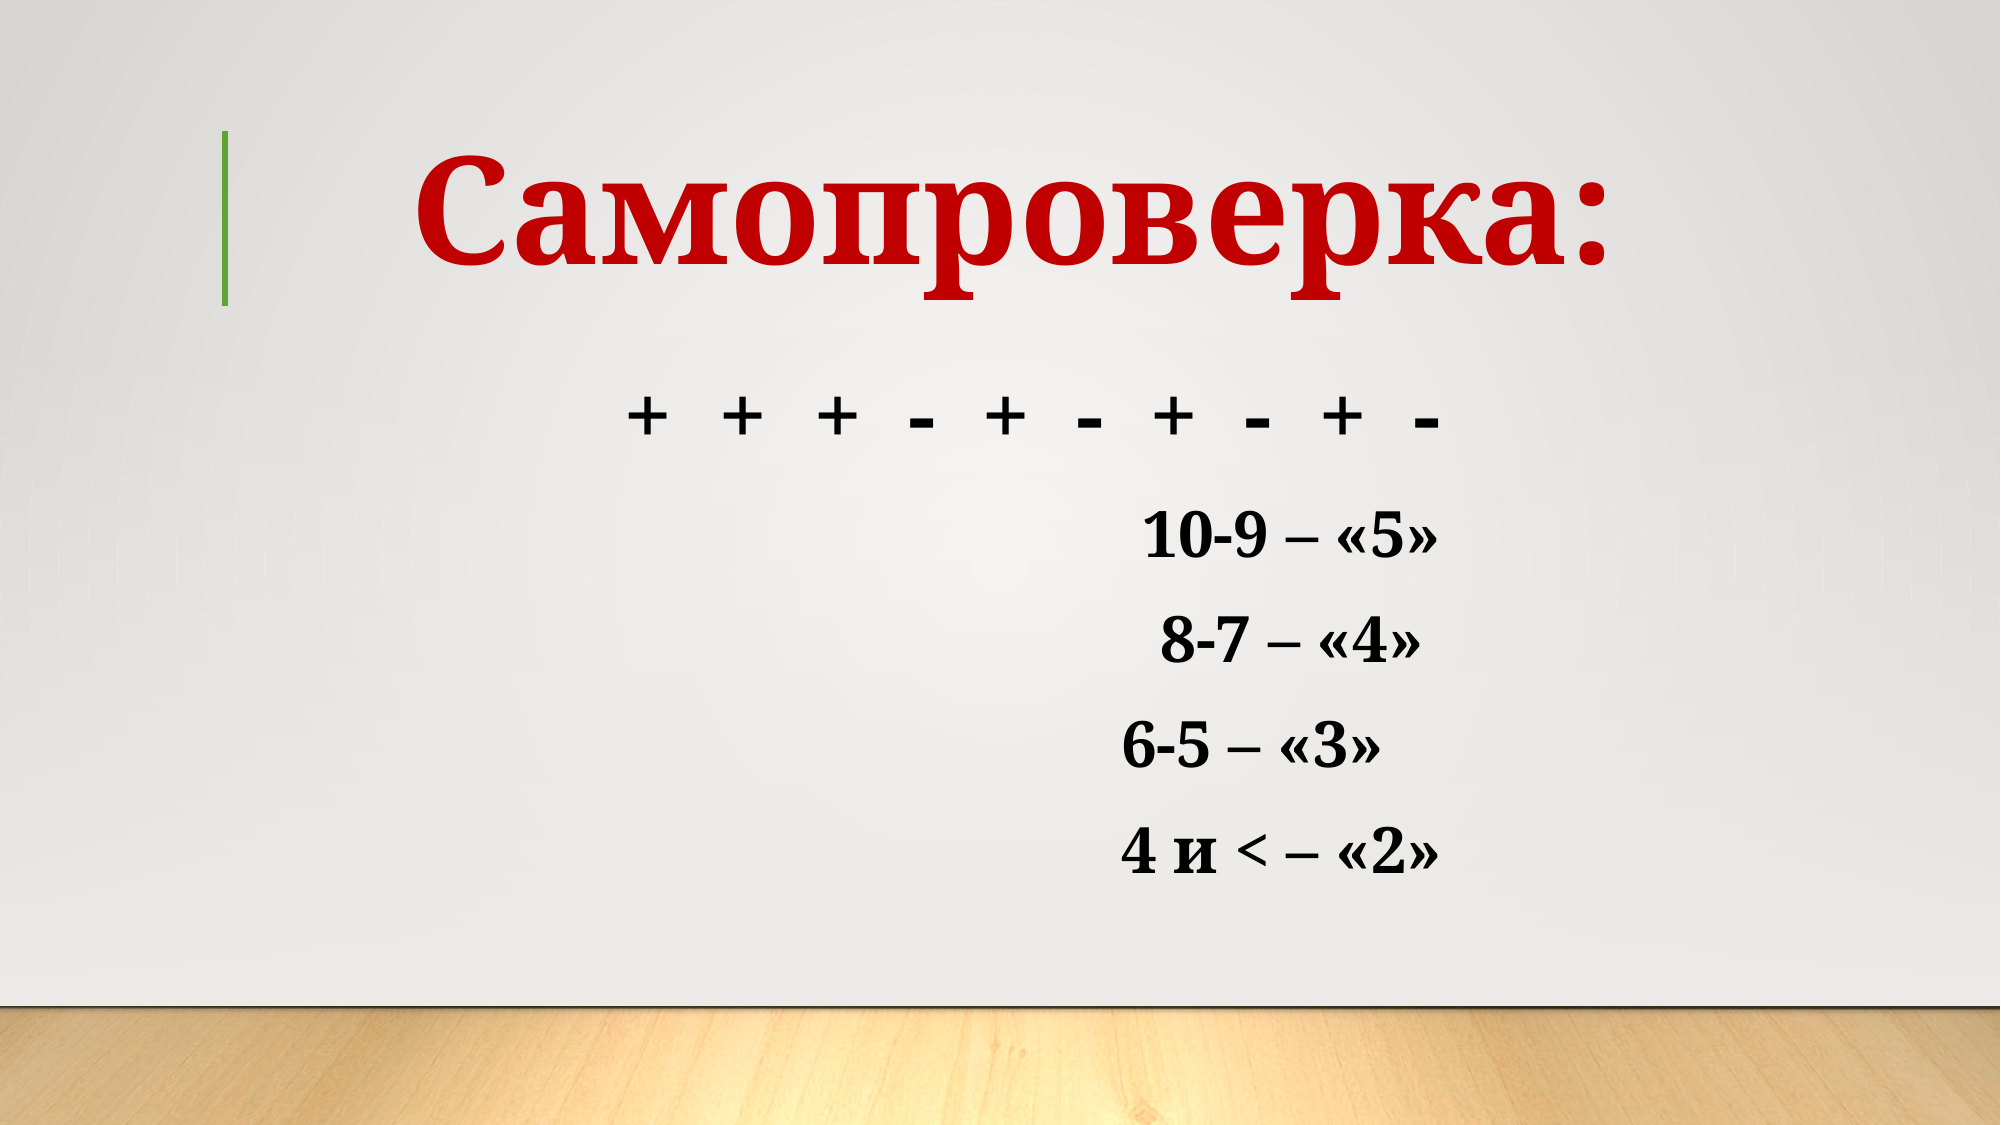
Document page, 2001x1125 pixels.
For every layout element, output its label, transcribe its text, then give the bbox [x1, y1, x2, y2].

picture [0, 1006, 2000, 1125]
list + + + - + - + - + - 10-9 – «5» 8-7 – «4» 6-5 – «3» 4 и < – «2» [251, 330, 1814, 897]
title Самопроверка: [251, 131, 1814, 305]
